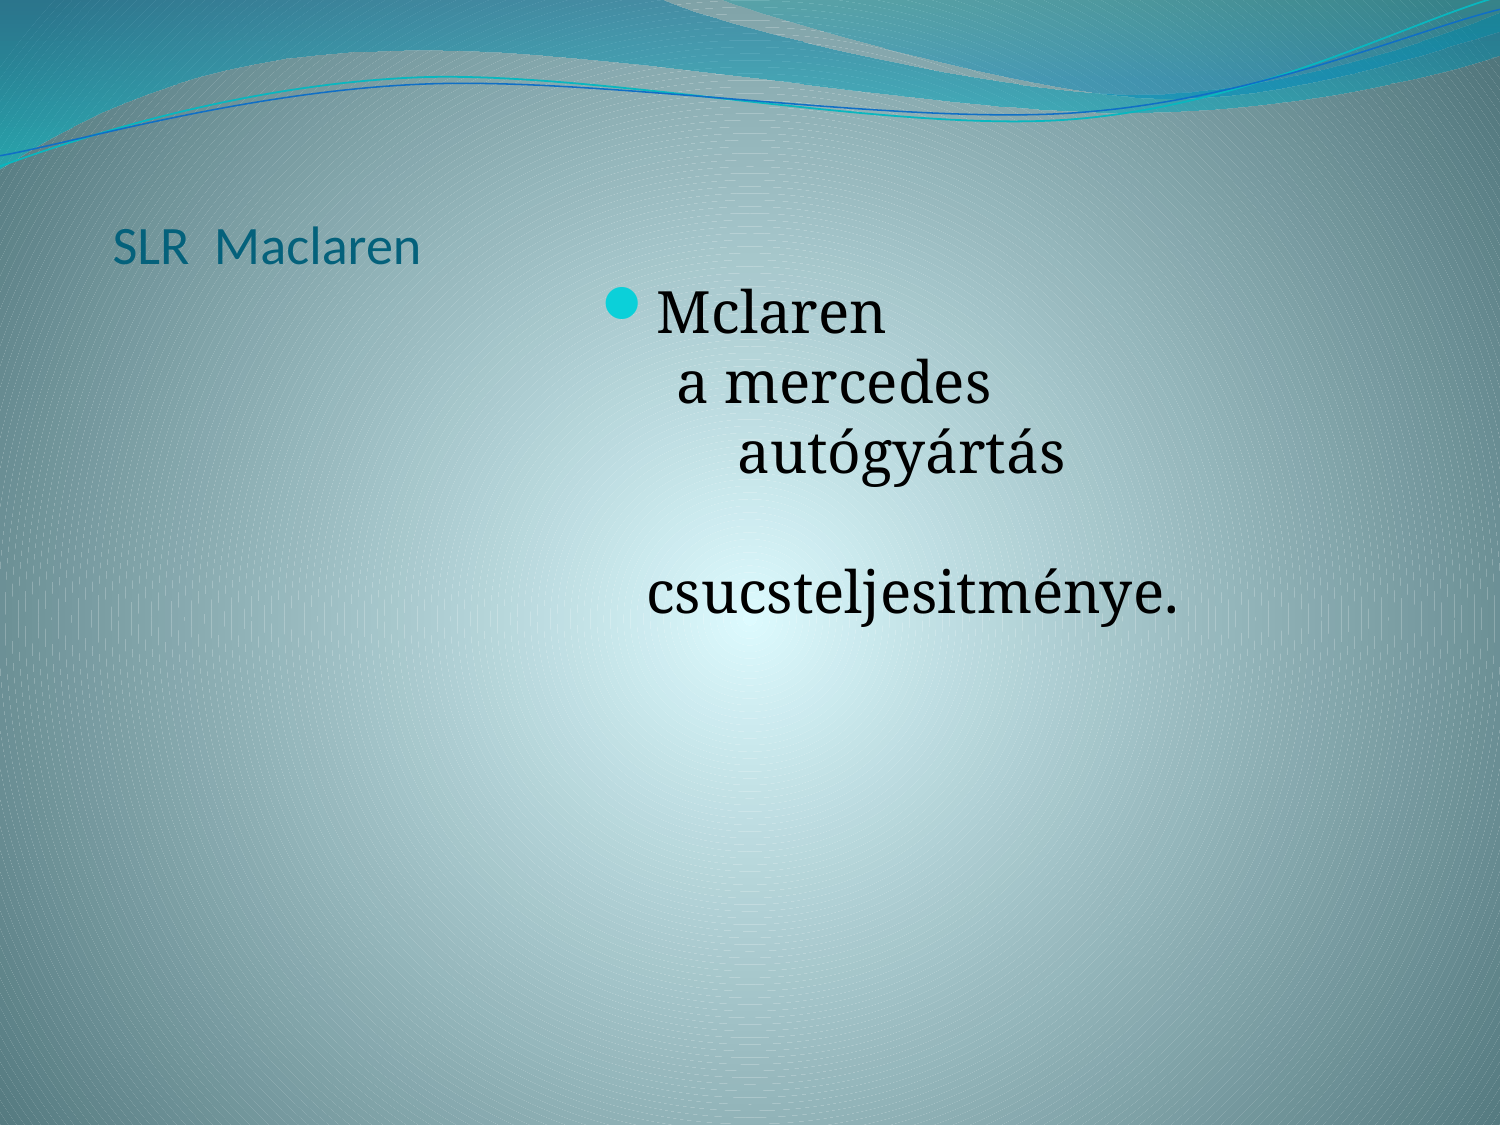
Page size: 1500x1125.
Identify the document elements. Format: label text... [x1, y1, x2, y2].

title SLR Maclaren [112, 84, 563, 275]
list Mclaren a mercedes autógyártás csucsteljesitménye. [586, 275, 1425, 1025]
